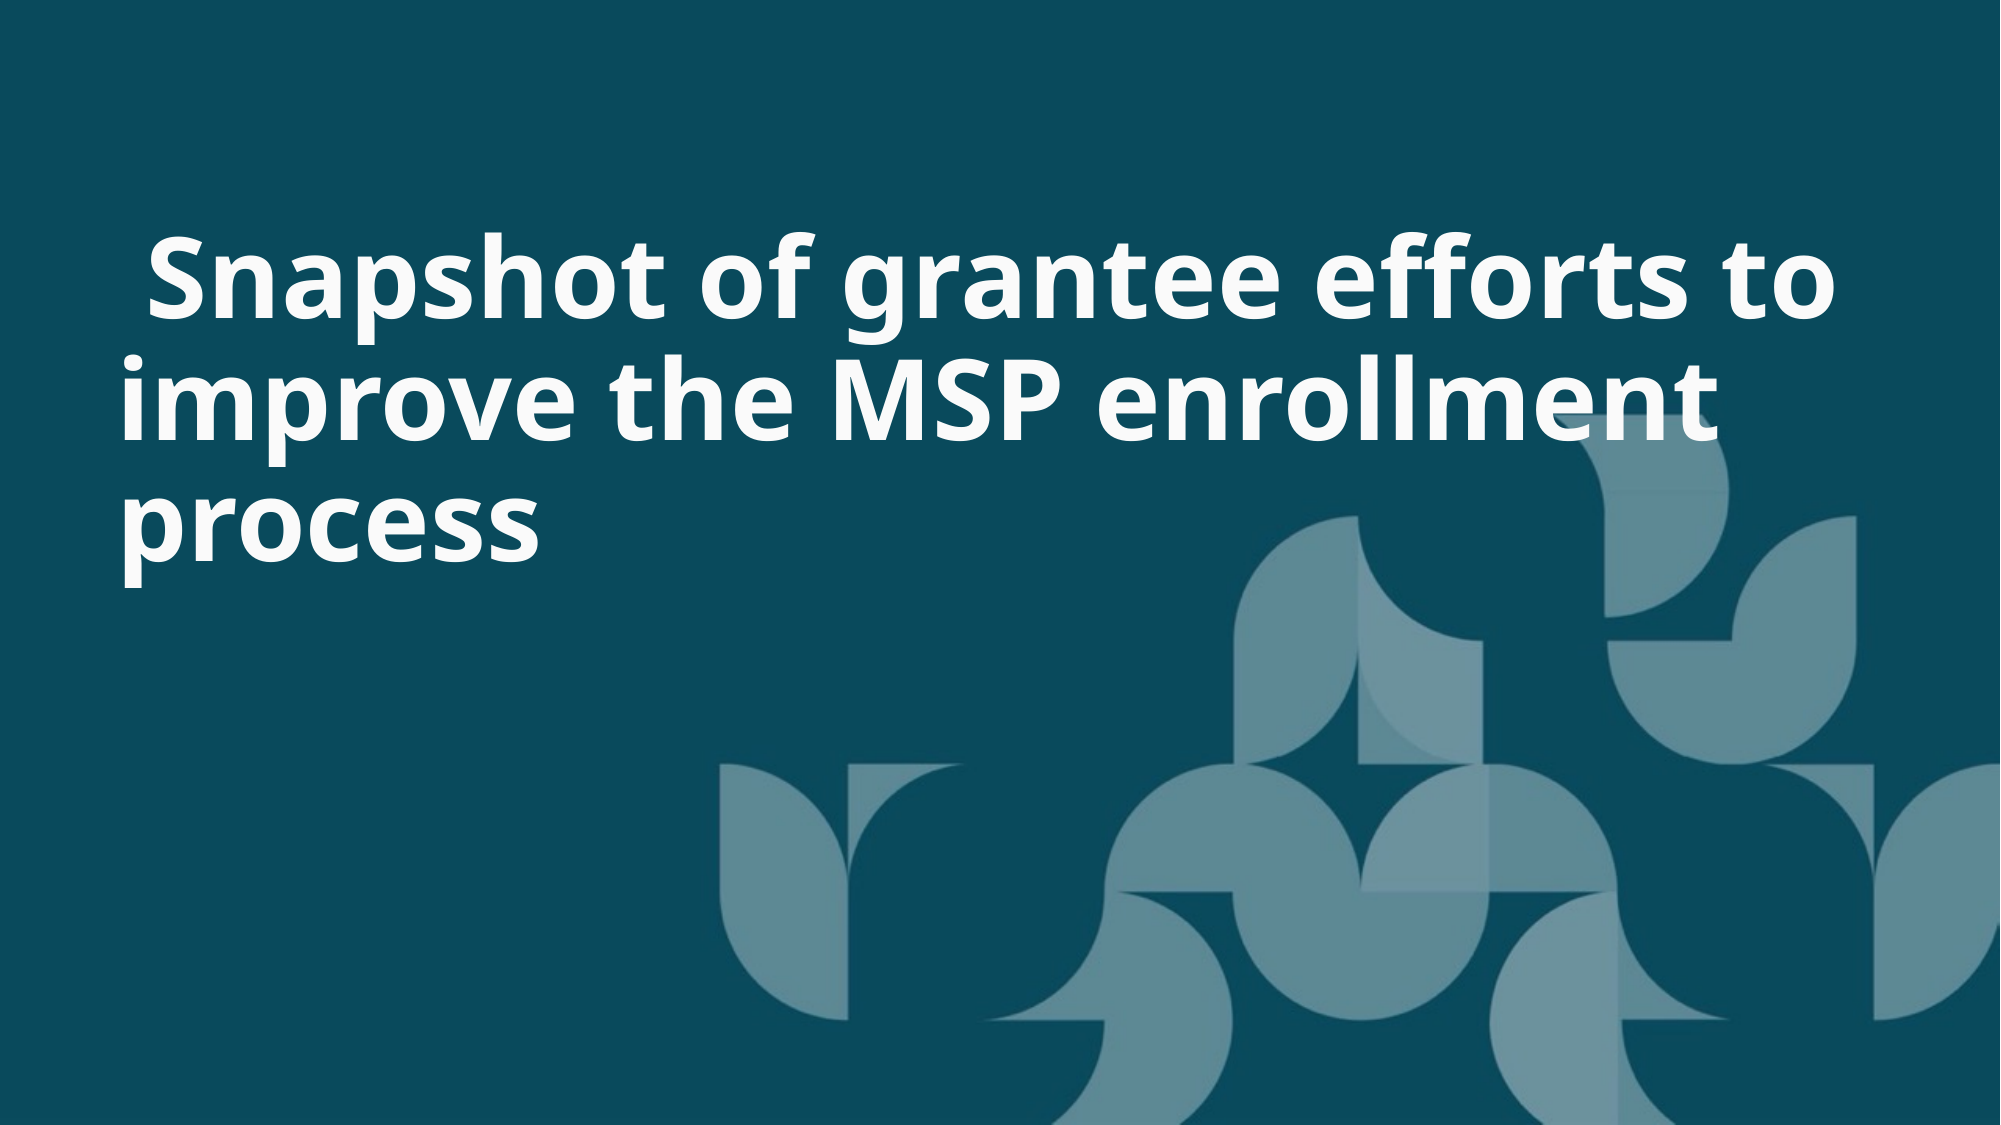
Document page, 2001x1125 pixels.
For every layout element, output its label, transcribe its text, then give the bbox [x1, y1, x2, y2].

list Snapshot of grantee efforts to improve the MSP enrollment process [116, 221, 1885, 657]
picture [0, 0, 2000, 1125]
